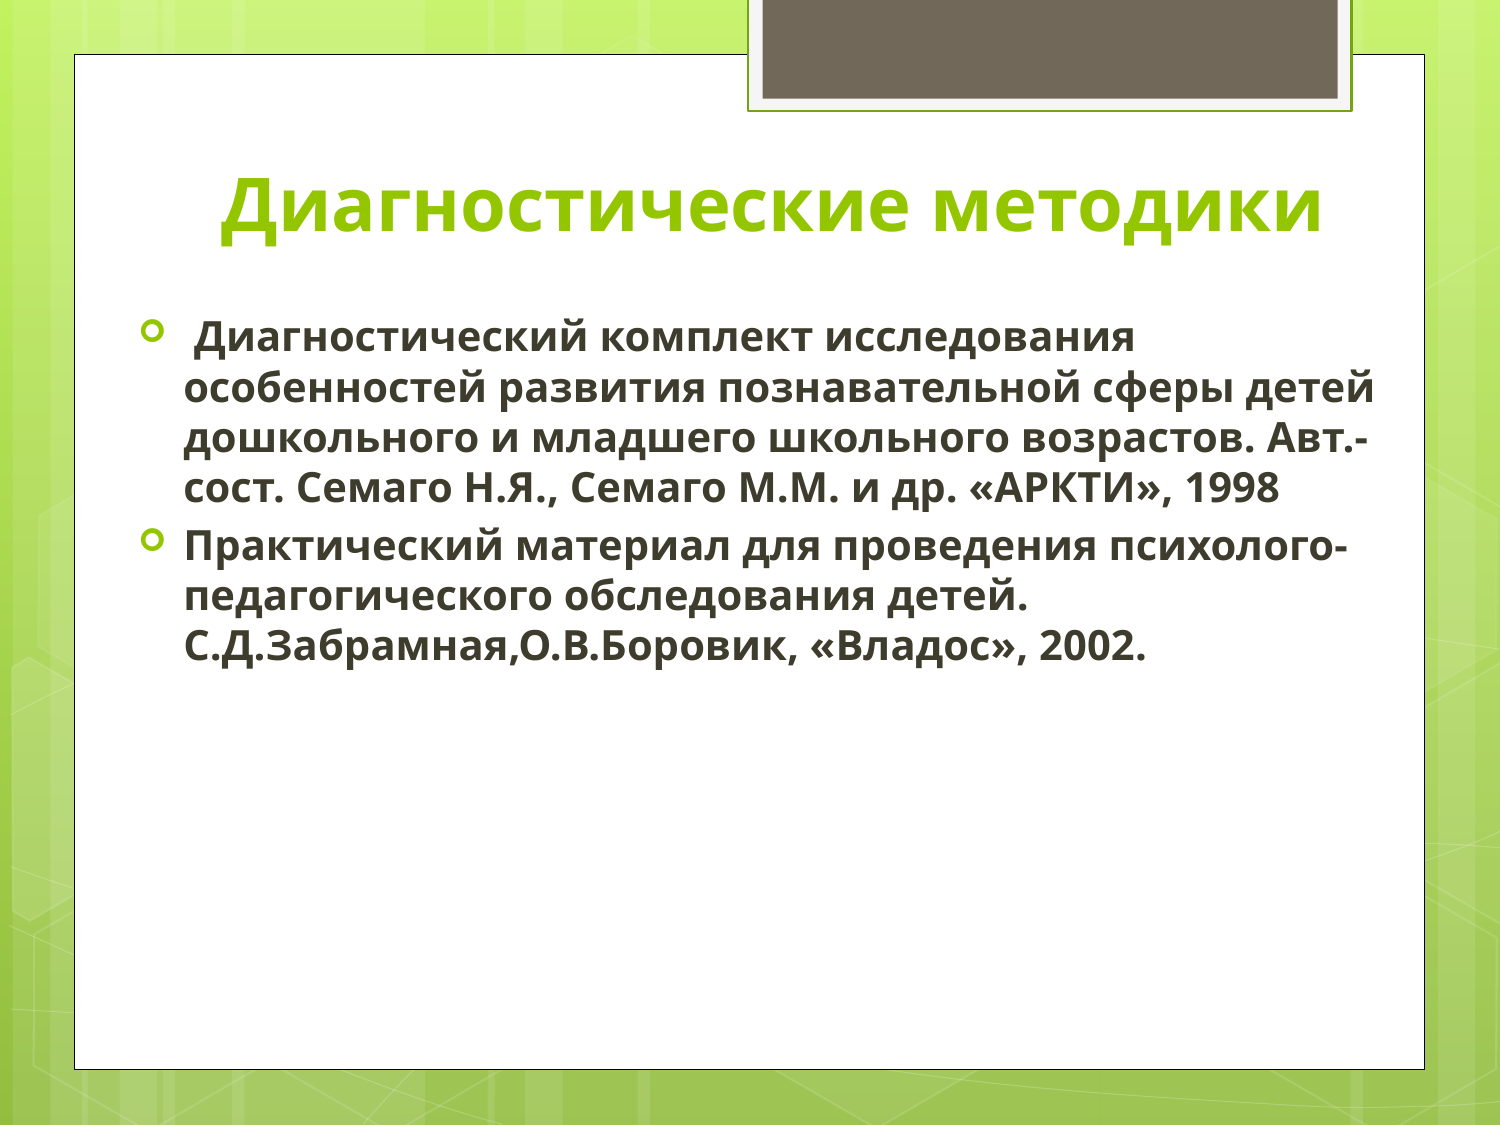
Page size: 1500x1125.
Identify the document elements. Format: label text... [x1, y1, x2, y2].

list Диагностический комплект исследования особенностей развития познавательной сферы детей дошкольного и младшего школьного возрастов. Авт.-сост. Семаго Н.Я., Семаго М.М. и др. «АРКТИ», 1998 Практический материал для проведения психолого-педагогического обследования детей. С.Д.Забрамная,О.В.Боровик, «Владос», 2002. [112, 302, 1447, 879]
title Диагностические методики [206, 66, 1359, 254]
